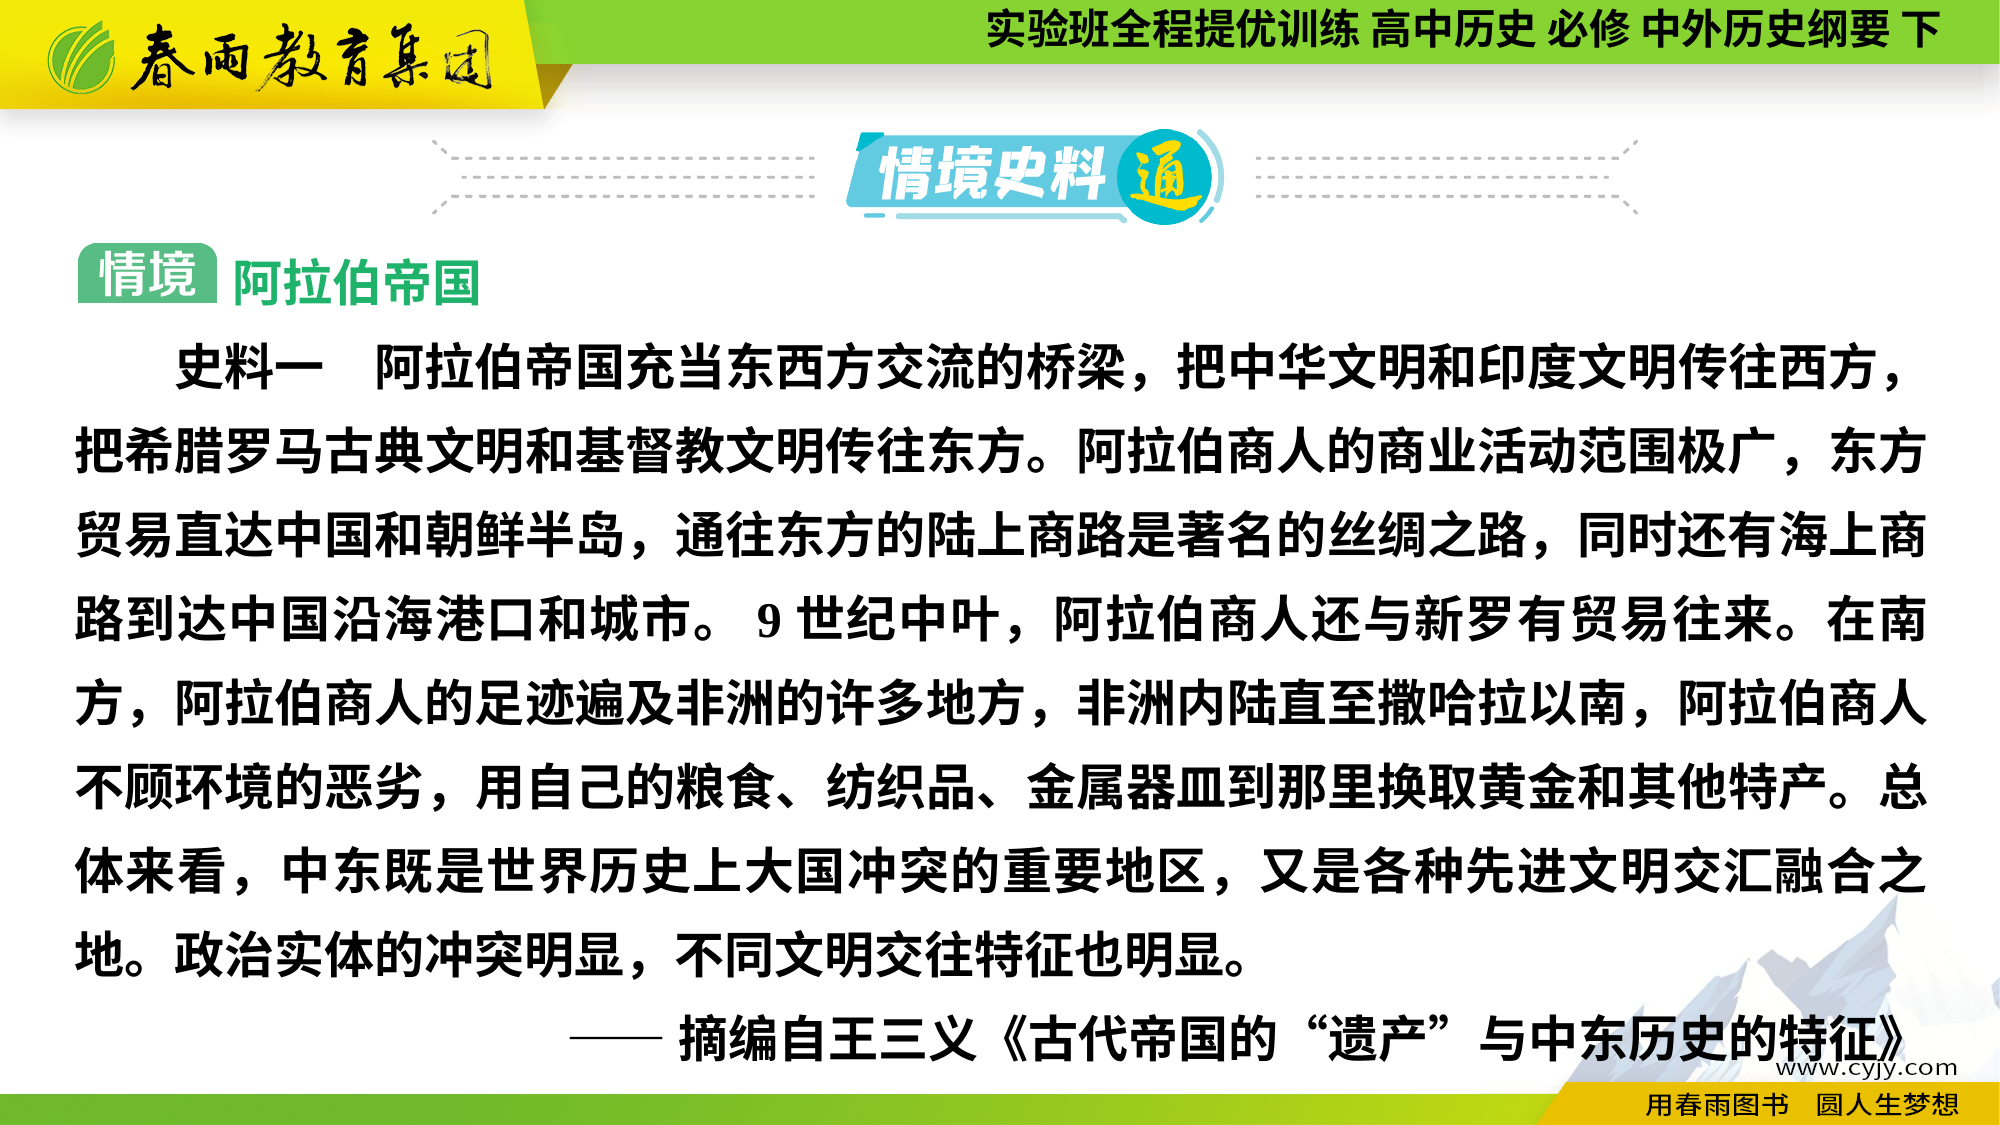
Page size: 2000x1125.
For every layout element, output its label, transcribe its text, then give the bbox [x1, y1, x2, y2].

list 阿拉伯帝国 史料一 阿拉伯帝国充当东西方交流的桥梁，把中华文明和印度文明传往西方，把希腊罗马古典文明和基督教文明传往东方。阿拉伯商人的商业活动范围极广，东方贸易直达中国和朝鲜半岛，通往东方的陆上商路是著名的丝绸之路，同时还有海上商路到达中国沿海港口和城市。9世纪中叶，阿拉伯商人还与新罗有贸易往来。在南方，阿拉伯商人的足迹遍及非洲的许多地方，非洲内陆直至撒哈拉以南，阿拉伯商人不顾环境的恶劣，用自己的粮食、纺织品、金属器皿到那里换取黄金和其他特产。总体来看，中东既是世界历史上大国冲突的重要地区，又是各种先进文明交汇融合之地。政治实体的冲突明显，不同文明交往特征也明显。 ——摘编自王三义《古代帝国的“遗产”与中东历史的特征》 [59, 219, 1944, 1074]
picture [0, 0, 2000, 1125]
